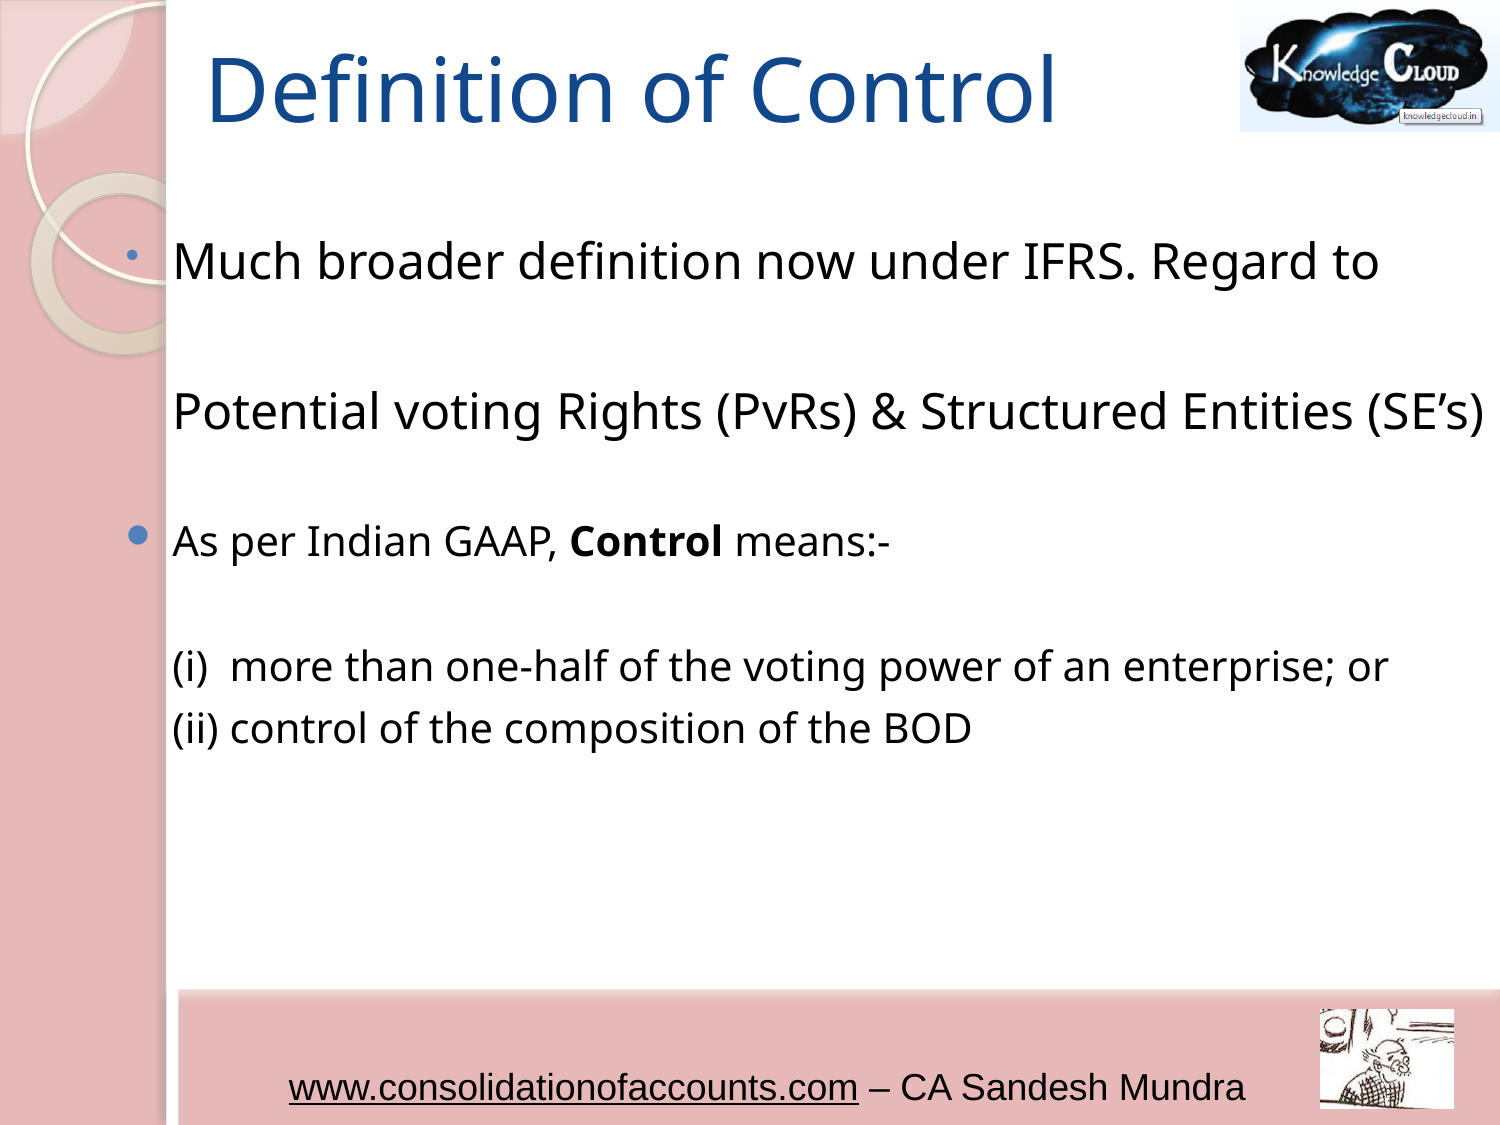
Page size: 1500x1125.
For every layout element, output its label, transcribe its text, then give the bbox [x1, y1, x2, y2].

title Definition of Control [190, 0, 1420, 124]
picture [1320, 1009, 1454, 1109]
picture [1420, 0, 1500, 124]
list Much broader definition now under IFRS. Regard to Potential voting Rights (PvRs) & Structured Entities (SE’s) As per Indian GAAP, Control means:- (i) more than one-half of the voting power of an enterprise; or (ii) control of the composition of the BOD [97, 124, 1500, 930]
